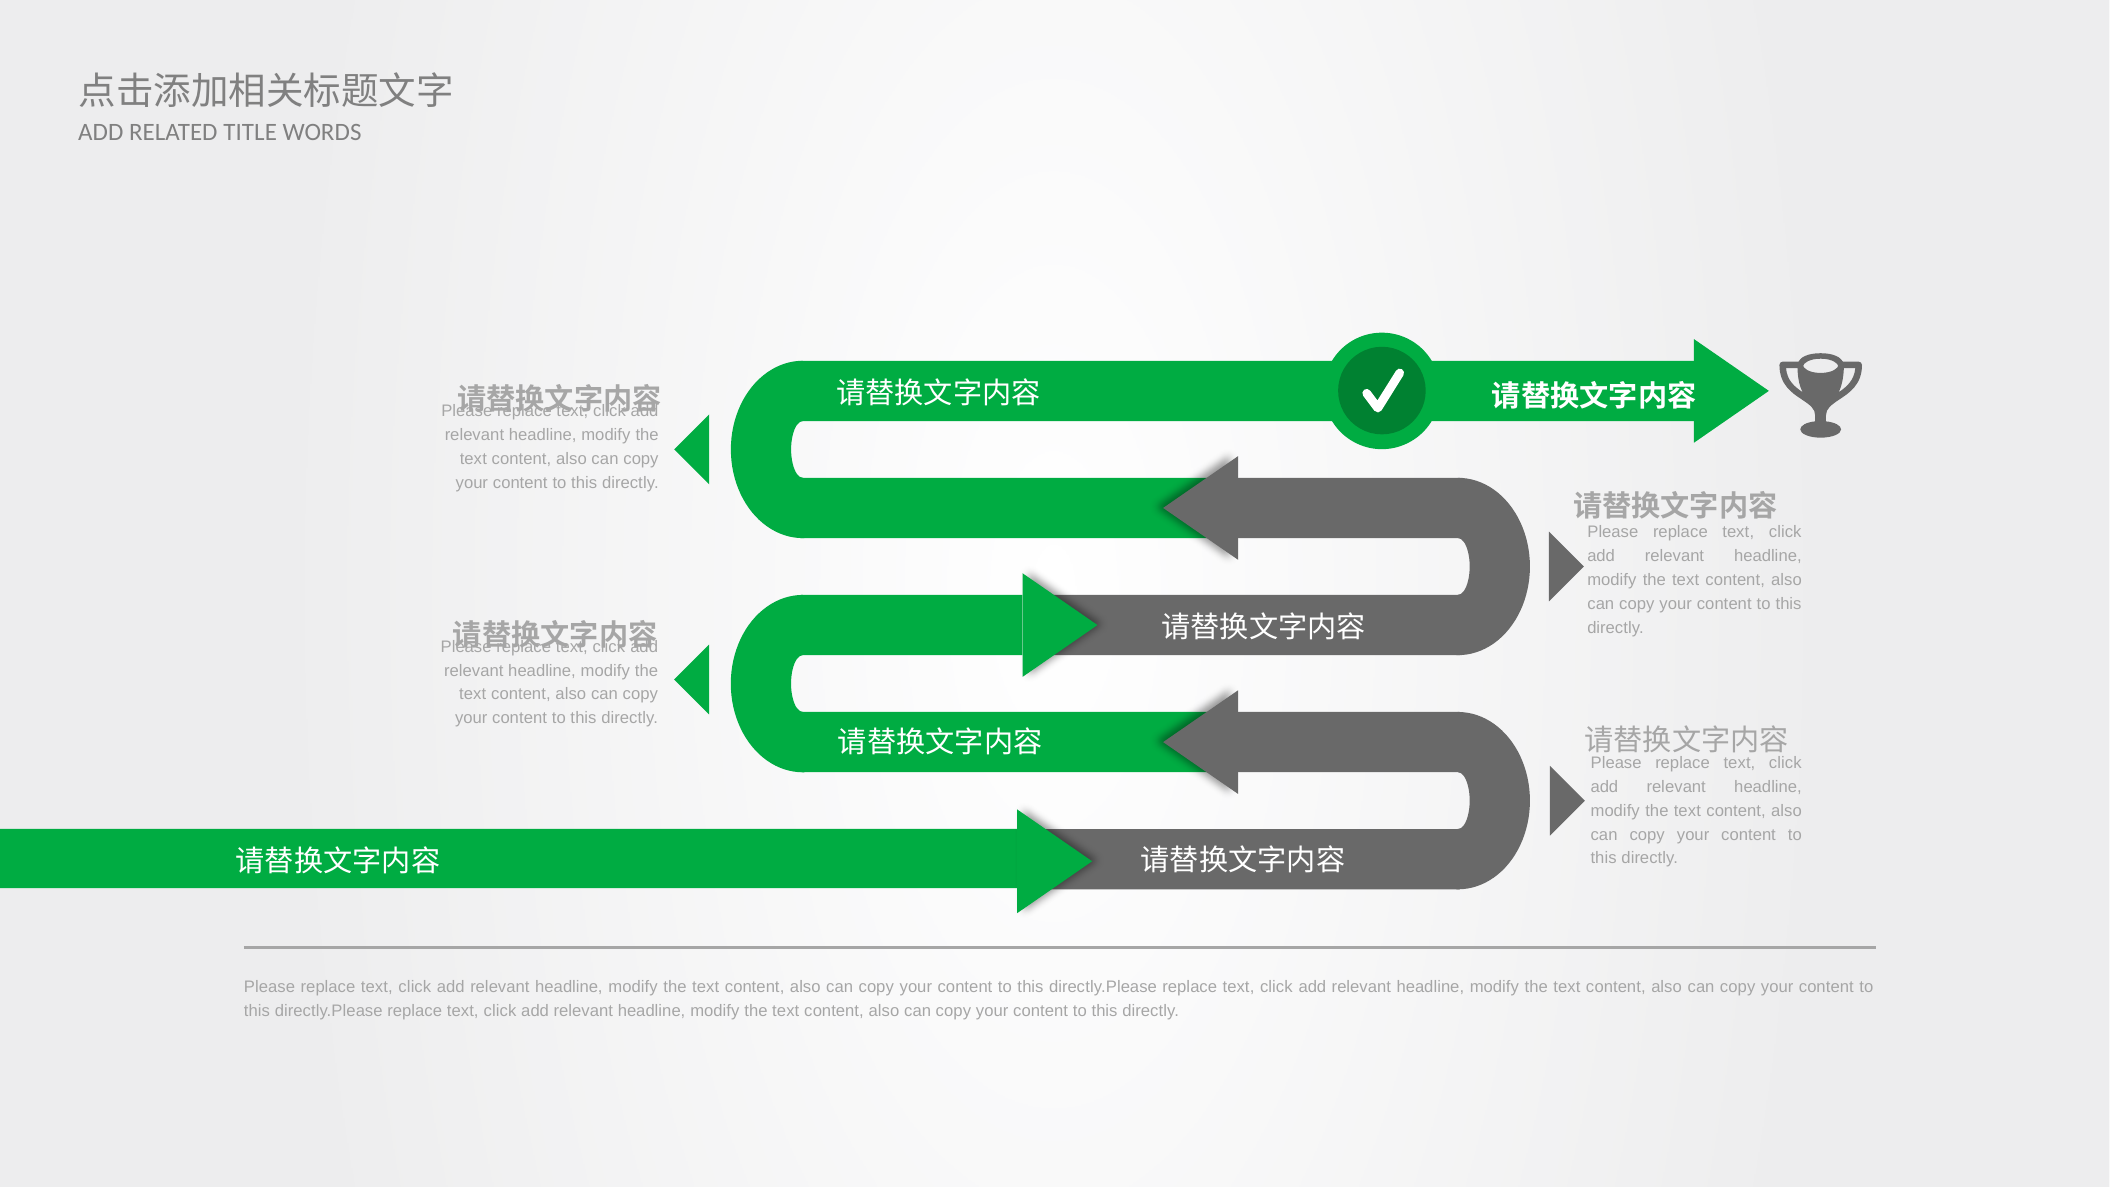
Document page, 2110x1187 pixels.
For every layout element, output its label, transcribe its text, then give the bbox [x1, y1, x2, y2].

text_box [0, 332, 1769, 914]
picture [0, 0, 2110, 1187]
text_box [1769, 715, 1803, 867]
text_box 点击添加相关标题文字 [62, 59, 470, 121]
text_box ADD RELATED TITLE WORDS [62, 107, 379, 154]
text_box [1769, 481, 1803, 637]
text_box [1779, 353, 1863, 438]
text_box Please replace text, click add relevant headline, modify the text content, also can copy your content to this directly.Please replace text, click add relevant headline, modify the text content, also can copy your content to this directly.Please replace text, click add relevant headline, modify the text content, also can copy your content to this directly. [243, 972, 1876, 1021]
